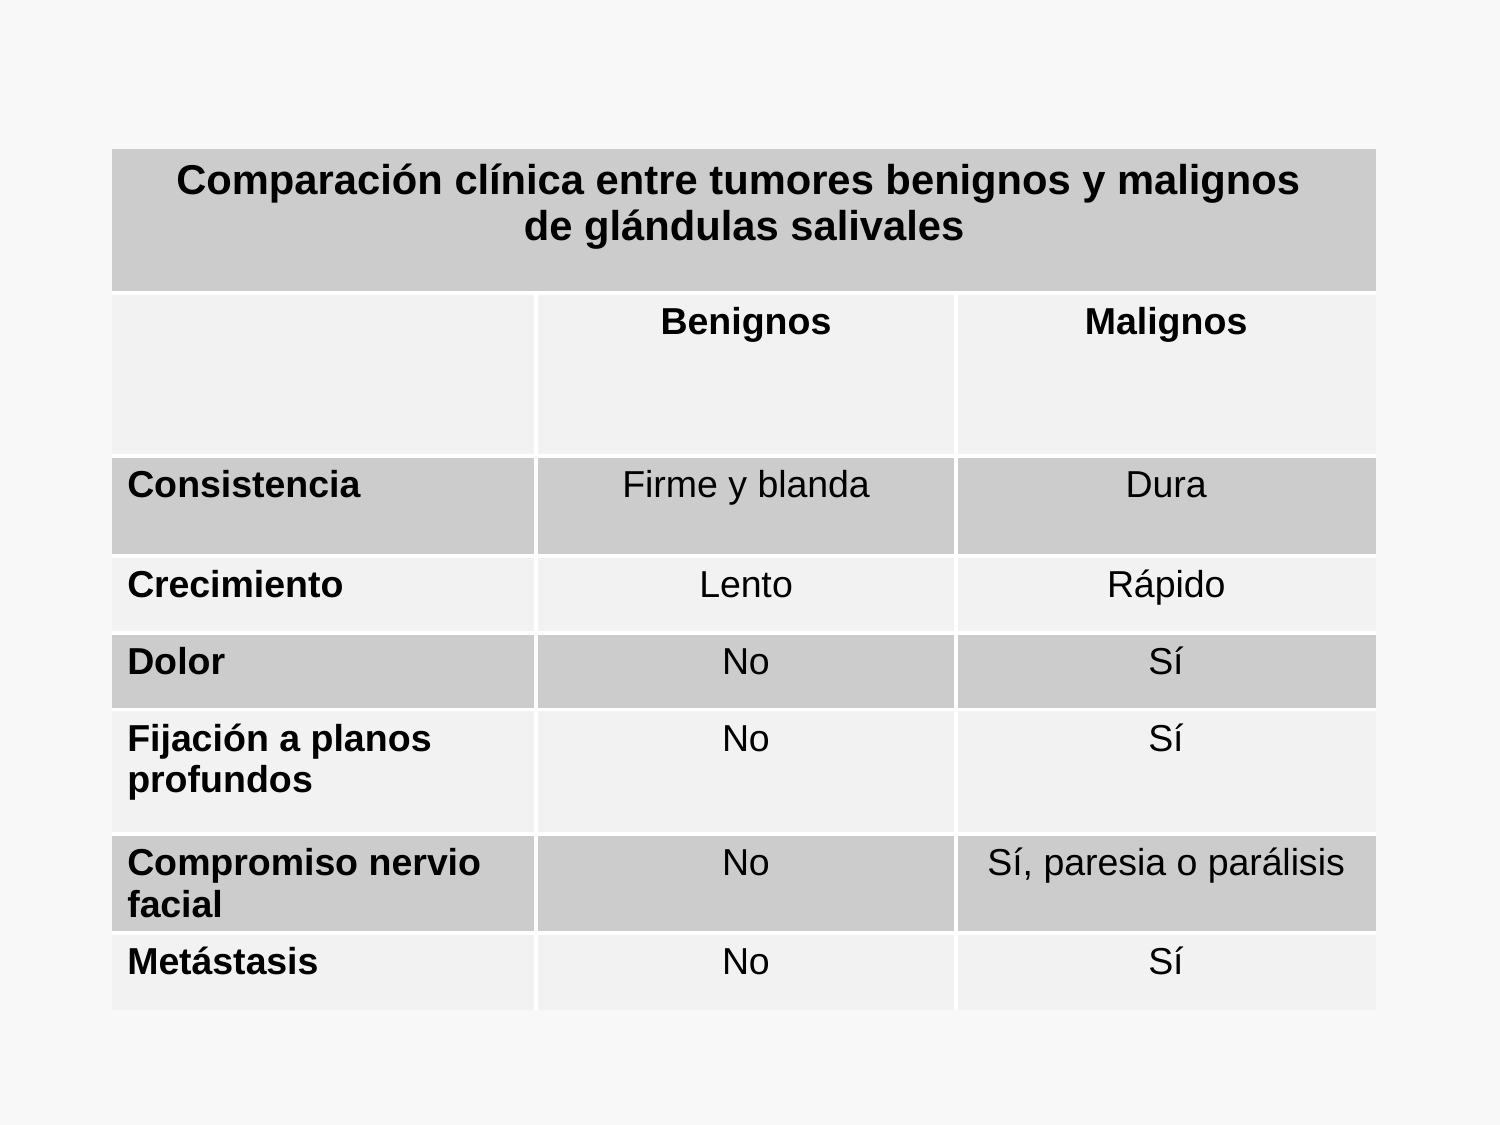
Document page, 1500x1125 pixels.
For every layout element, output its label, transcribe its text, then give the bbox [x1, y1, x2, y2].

table_cell Sí [958, 711, 1376, 832]
table_cell Metástasis [112, 935, 534, 1010]
table_cell Rápido [958, 558, 1376, 631]
table_cell Benignos [538, 295, 954, 454]
table_cell Compromiso nervio facial [112, 836, 534, 931]
table_cell Crecimiento [112, 558, 534, 631]
table_cell Consistencia [112, 458, 534, 554]
table_cell Dura [958, 458, 1376, 554]
table_cell Sí [958, 635, 1376, 708]
table_cell Sí [958, 935, 1376, 1010]
table_cell Lento [538, 558, 954, 631]
table_cell No [538, 836, 954, 931]
table_cell No [538, 935, 954, 1010]
table_cell No [538, 635, 954, 708]
table_cell Fijación a planos profundos [112, 711, 534, 832]
table_header Comparación clínica entre tumores benignos y malignos de glándulas salivales [112, 149, 1376, 291]
table_cell No [538, 711, 954, 832]
table_cell Firme y blanda [538, 458, 954, 554]
table_cell Sí, paresia o parálisis [958, 836, 1376, 931]
table_cell Dolor [112, 635, 534, 708]
table_cell [112, 295, 534, 454]
table_cell Malignos [958, 295, 1376, 454]
